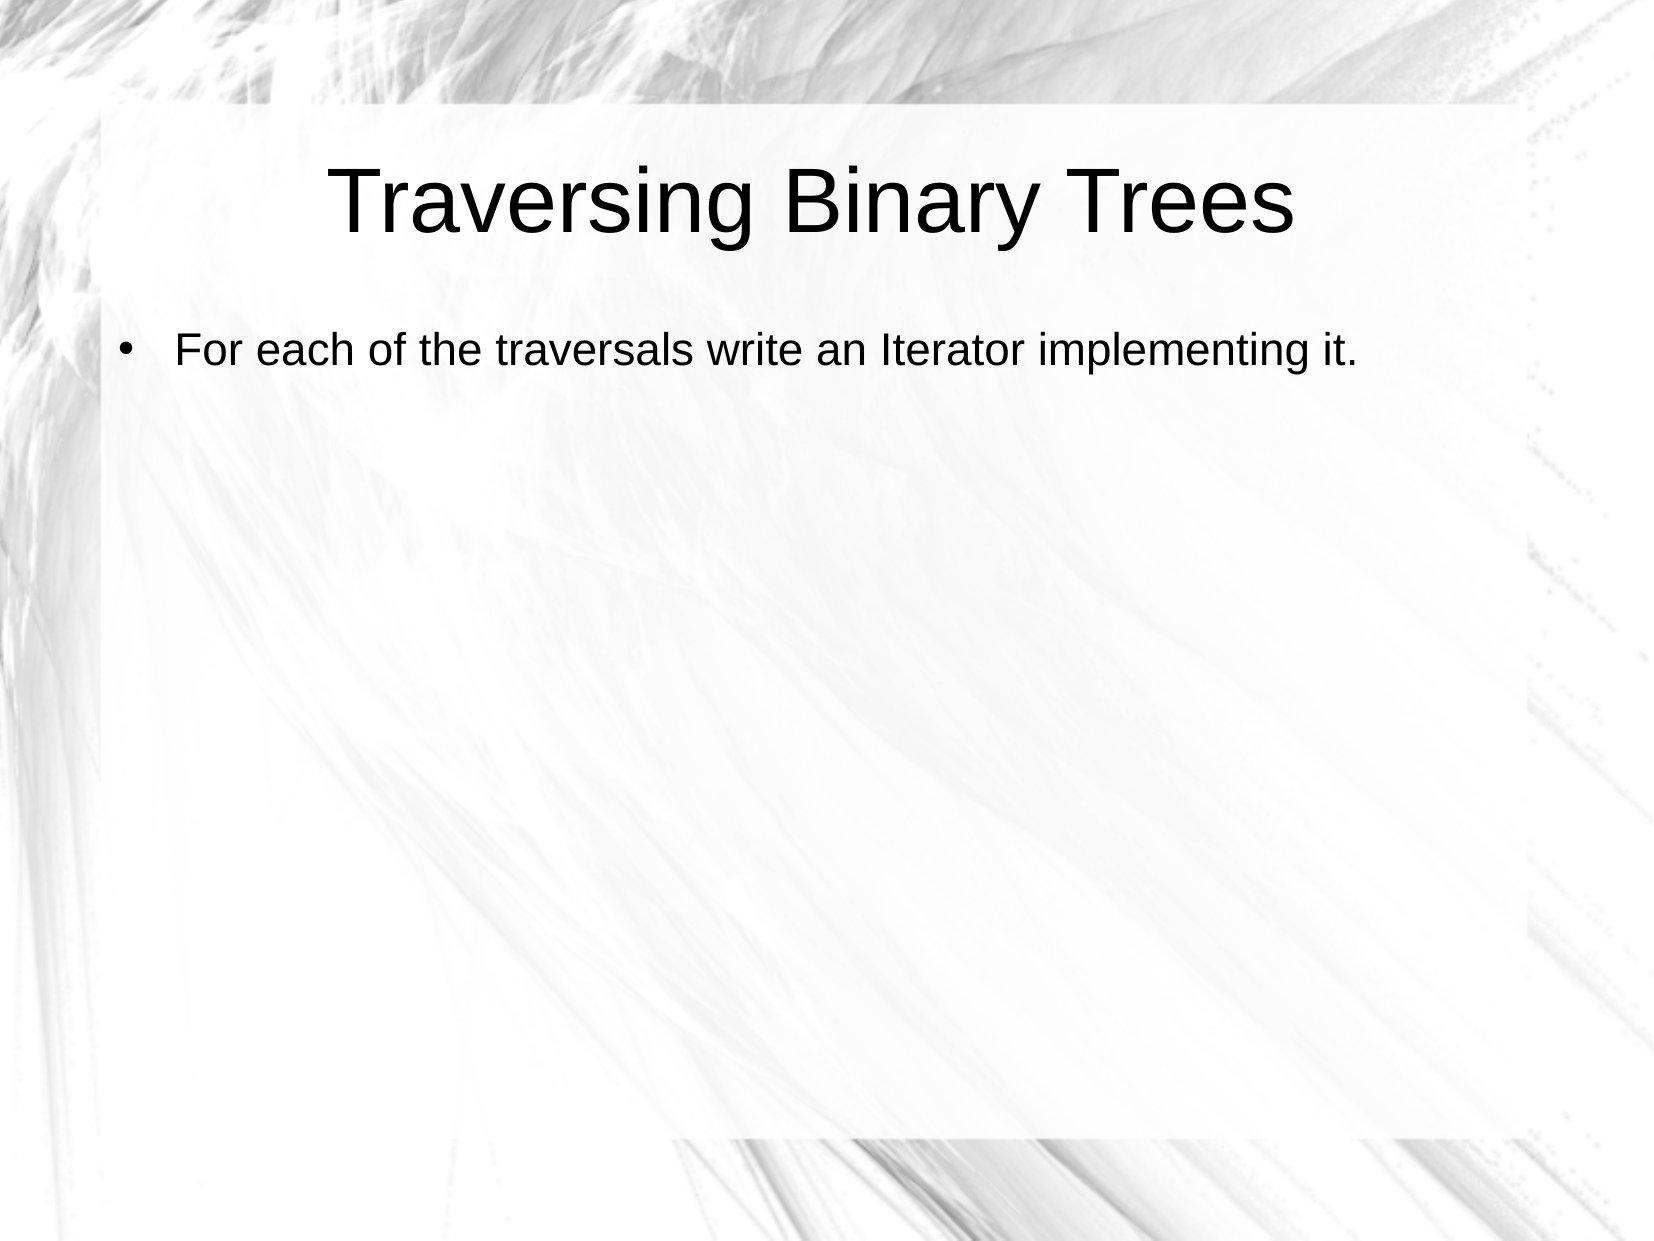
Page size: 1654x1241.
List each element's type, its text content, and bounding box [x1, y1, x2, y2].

list For each of the traversals write an Iterator implementing it. [118, 319, 1571, 1102]
title Traversing Binary Trees [118, 112, 1506, 281]
picture [0, 0, 1654, 1241]
